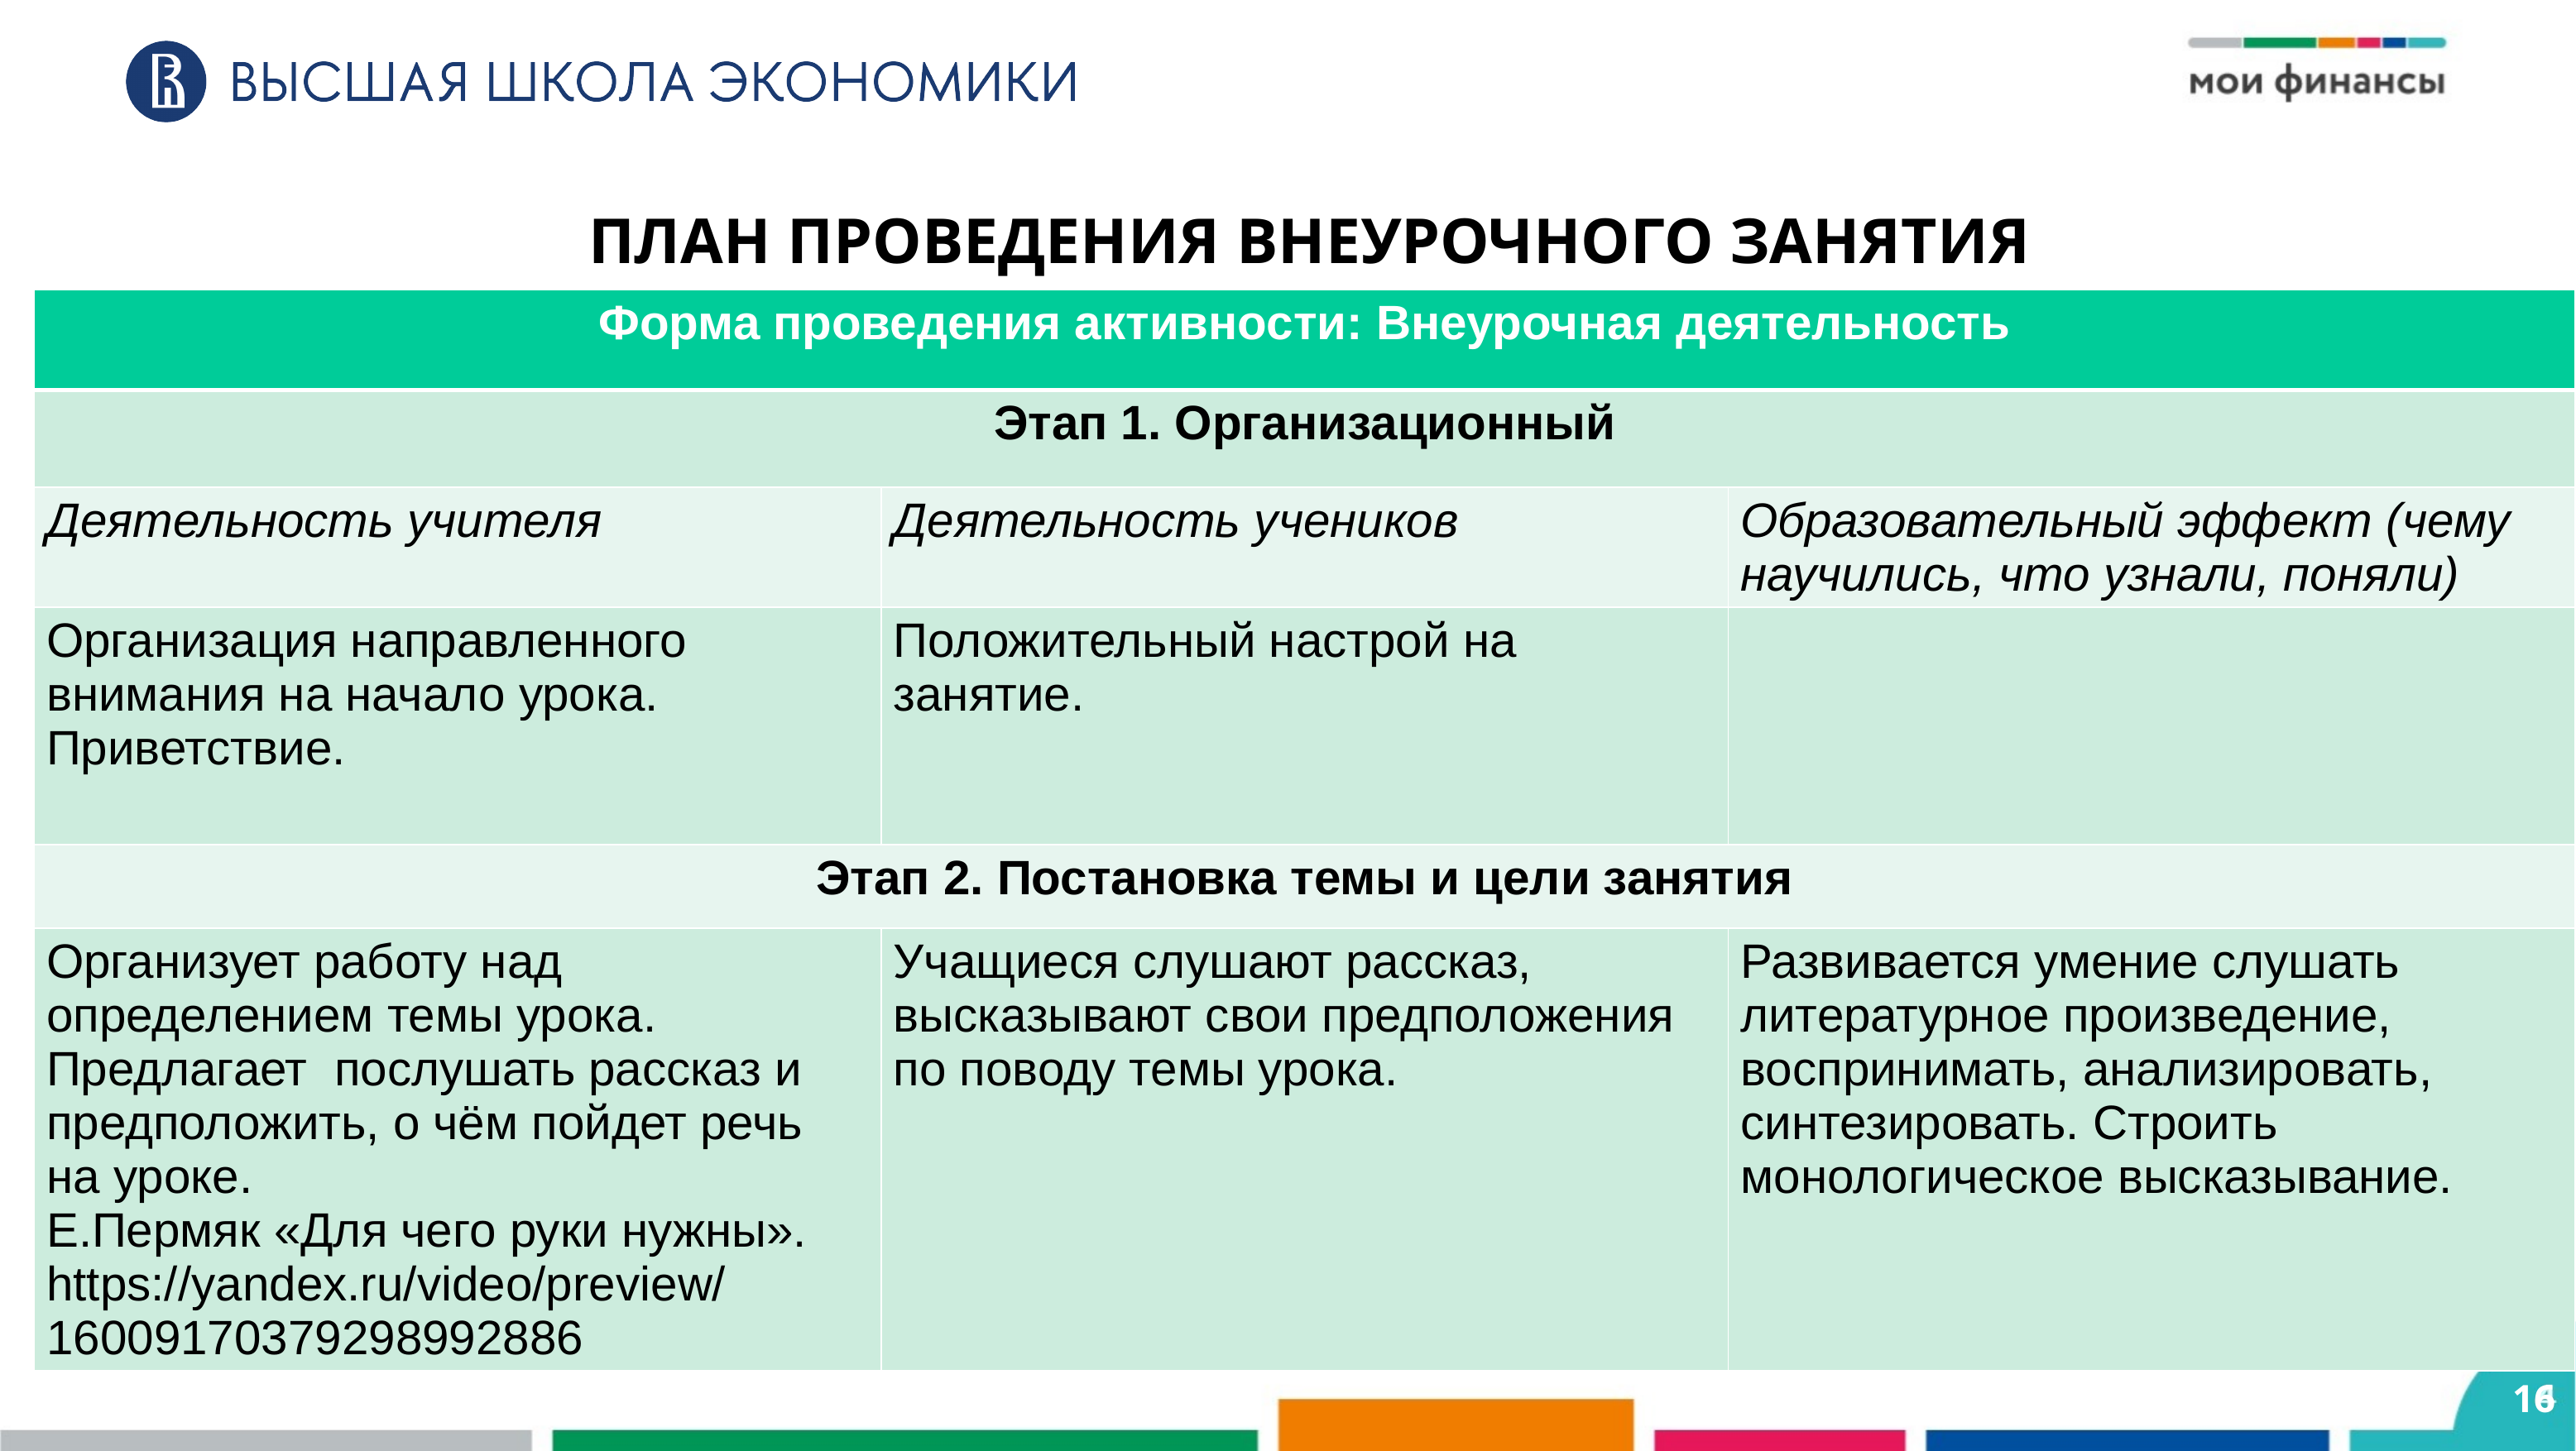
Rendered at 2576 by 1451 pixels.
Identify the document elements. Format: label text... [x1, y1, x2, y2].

text_box ПЛАН ПРОВЕДЕНИЯ ВНЕУРОЧНОГО ЗАНЯТИЯ [44, 192, 2576, 289]
slide_number 16 [2470, 1372, 2576, 1430]
table_cell Положительный настрой на занятие. [882, 608, 1728, 844]
table_cell Деятельность учителя [35, 488, 880, 606]
table_cell Учащиеся слушают рассказ, высказывают свои предположения по поводу темы урока. [882, 929, 1728, 1370]
table_cell Организация направленного внимания на начало урока. Приветствие. [35, 608, 880, 844]
picture [0, 0, 2576, 1451]
table_cell Образовательный эффект (чему научились, что узнали, поняли) [1729, 488, 2574, 606]
table_cell Этап 2. Постановка темы и цели занятия [35, 845, 2574, 927]
table_cell [1729, 608, 2574, 844]
table_cell Этап 1. Организационный [35, 392, 2574, 486]
table_header Форма проведения активности: Внеурочная деятельность [35, 290, 2574, 388]
table_cell Развивается умение слушать литературное произведение, воспринимать, анализировать, синтезировать. Строить монологическое высказывание. [1729, 929, 2574, 1370]
table_cell Организует работу над определением темы урока. Предлагает послушать рассказ и предположить, о чём пойдет речь на уроке. Е.Пермяк «Для чего руки нужны». https://yandex.ru/video/preview/16009170379298992886 [35, 929, 880, 1370]
table_cell Деятельность учеников [882, 488, 1728, 606]
